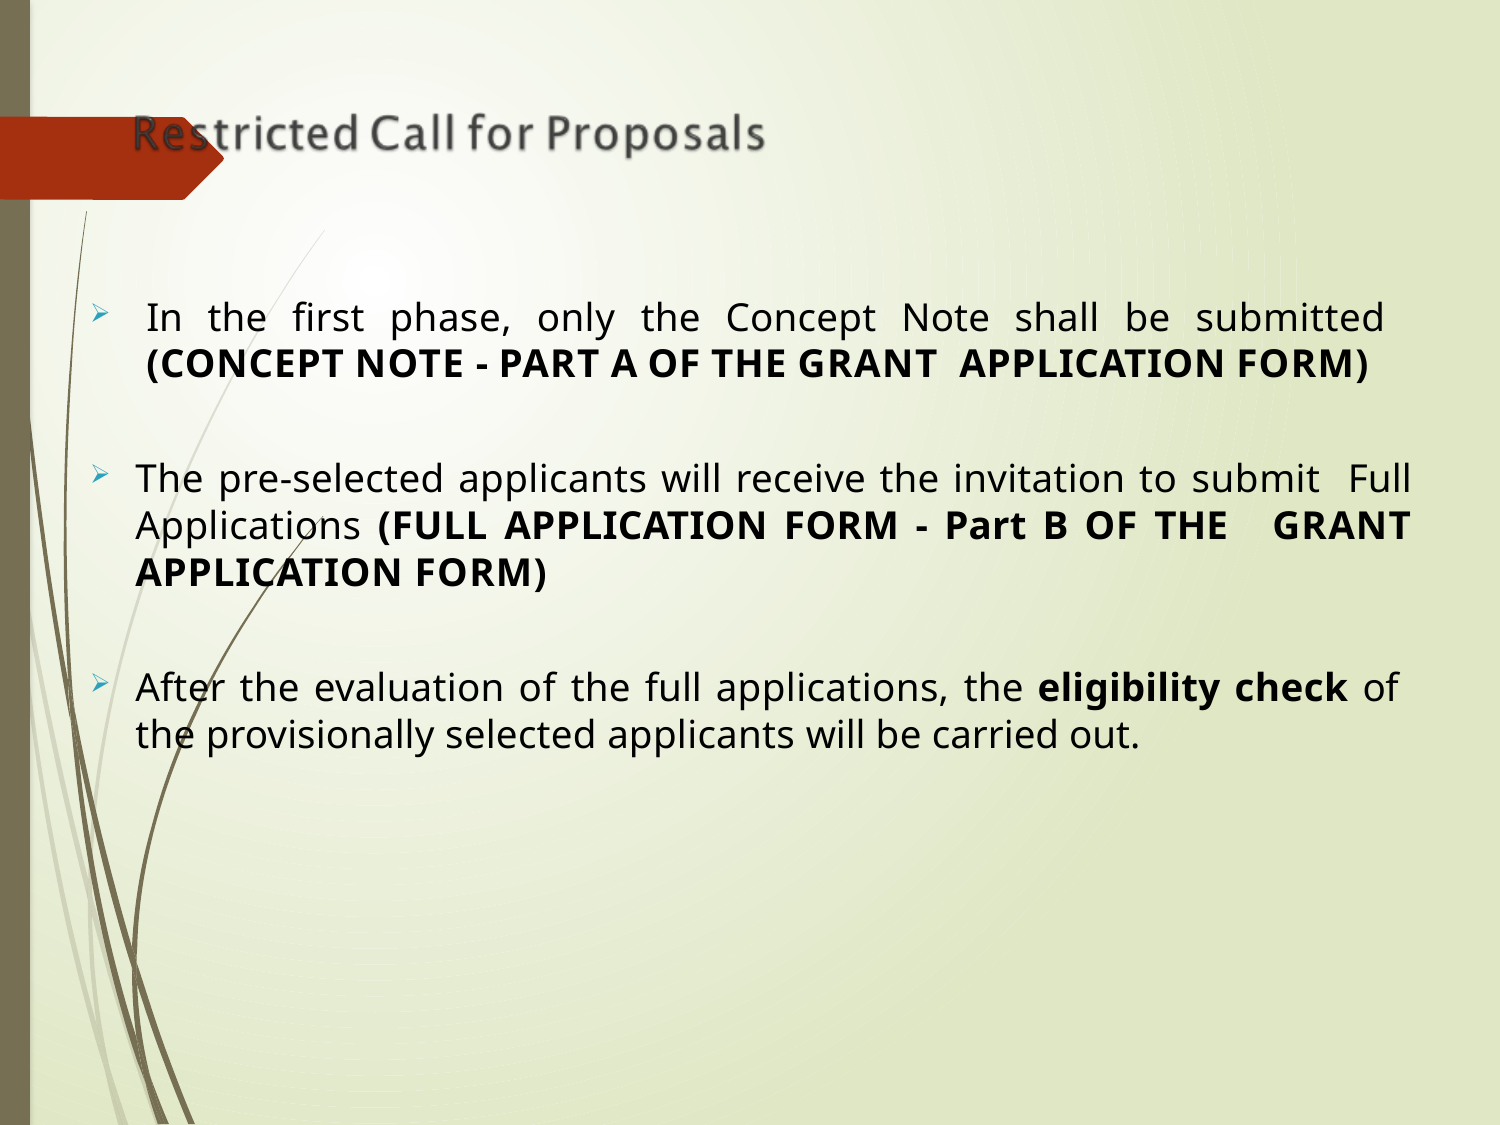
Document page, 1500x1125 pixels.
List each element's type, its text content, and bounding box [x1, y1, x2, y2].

text_box In the first phase, only the Concept Note shall be submitted (CONCEPT NOTE - PART A OF THE GRANT APPLICATION FORM) The pre-selected applicants will receive the invitation to submit Full Applications (FULL APPLICATION FORM - Part B OF THE GRANT APPLICATION FORM) After the evaluation of the full applications, the eligibility check of the provisionally selected applicants will be carried out. [87, 246, 1413, 756]
text_box [56, 92, 818, 174]
